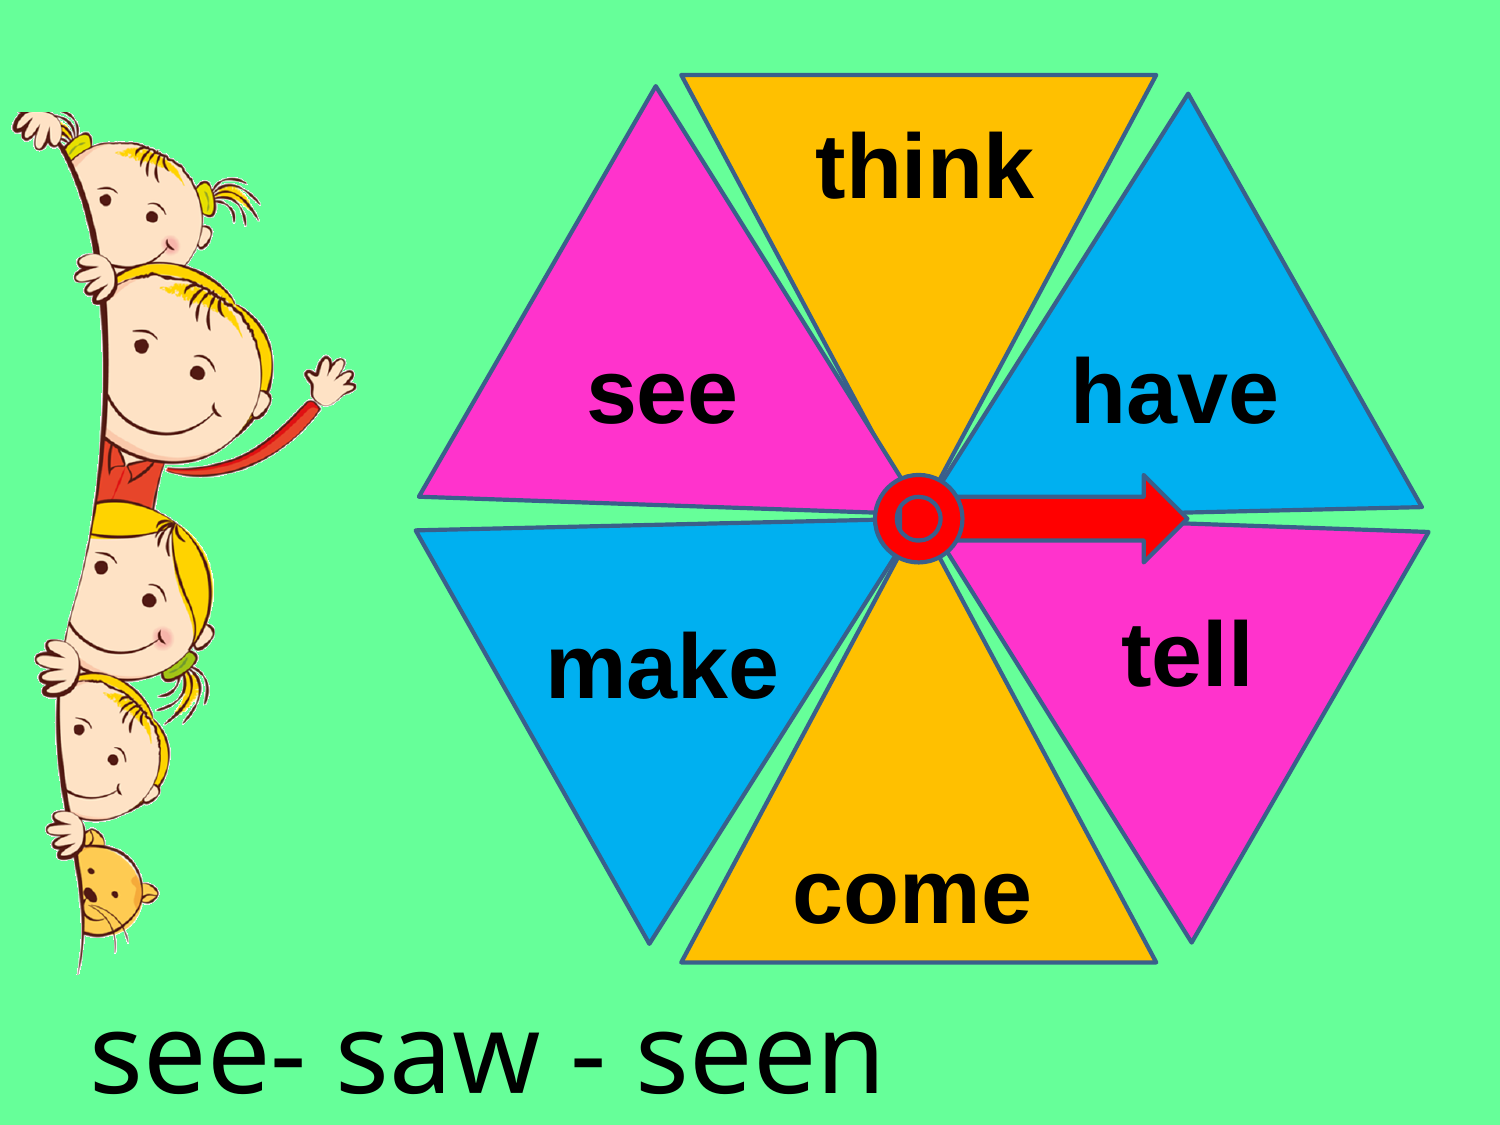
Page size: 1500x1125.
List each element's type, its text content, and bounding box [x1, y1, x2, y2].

picture [0, 112, 363, 976]
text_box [649, 474, 1188, 563]
text_box see- saw - seen [74, 973, 1275, 1124]
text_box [474, 74, 1370, 963]
